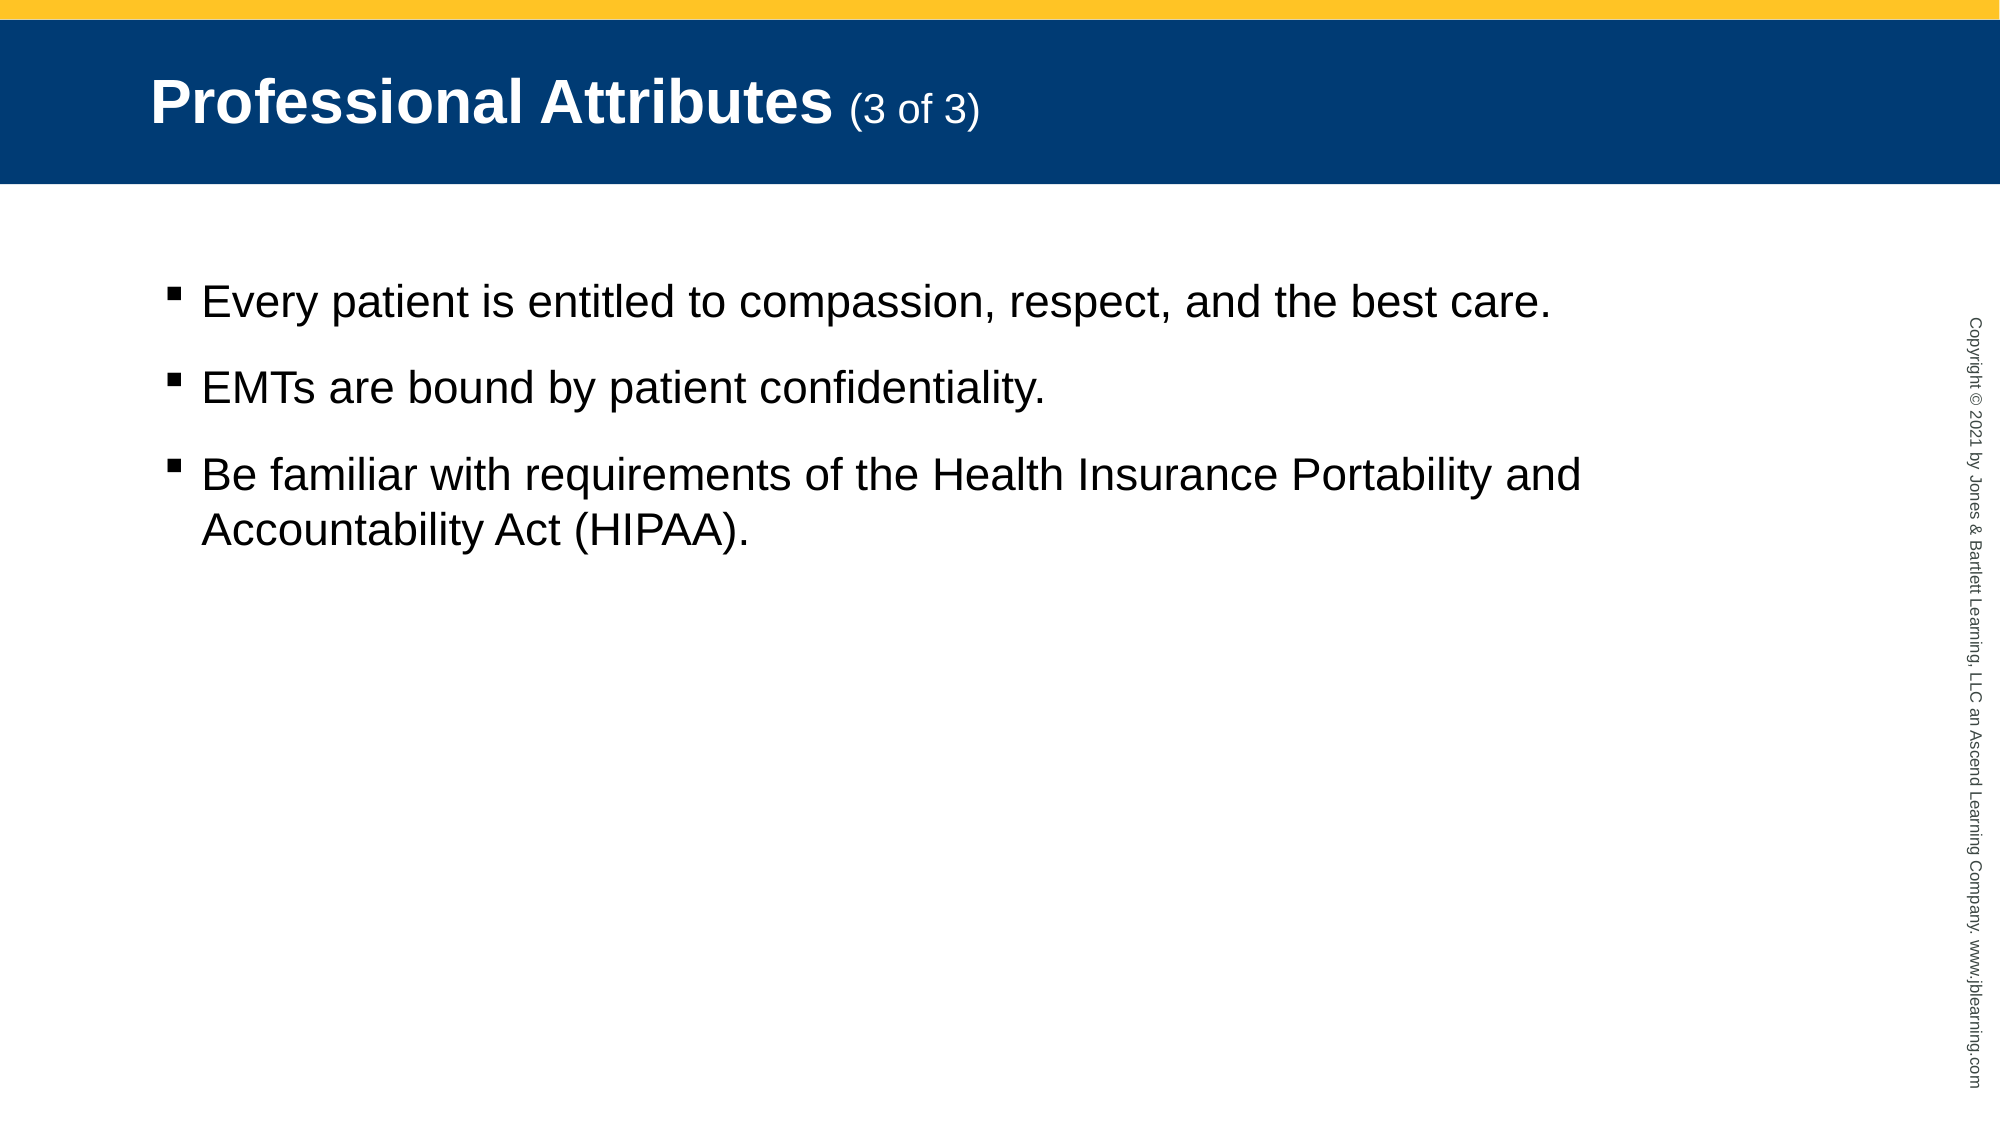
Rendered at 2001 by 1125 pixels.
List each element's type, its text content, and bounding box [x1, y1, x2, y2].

title Professional Attributes (3 of 3) [0, 19, 2000, 185]
list Every patient is entitled to compassion, respect, and the best care. EMTs are bound by patient confidentiality. Be familiar with requirements of the Health Insurance Portability and Accountability Act (HIPAA). [148, 241, 1861, 896]
